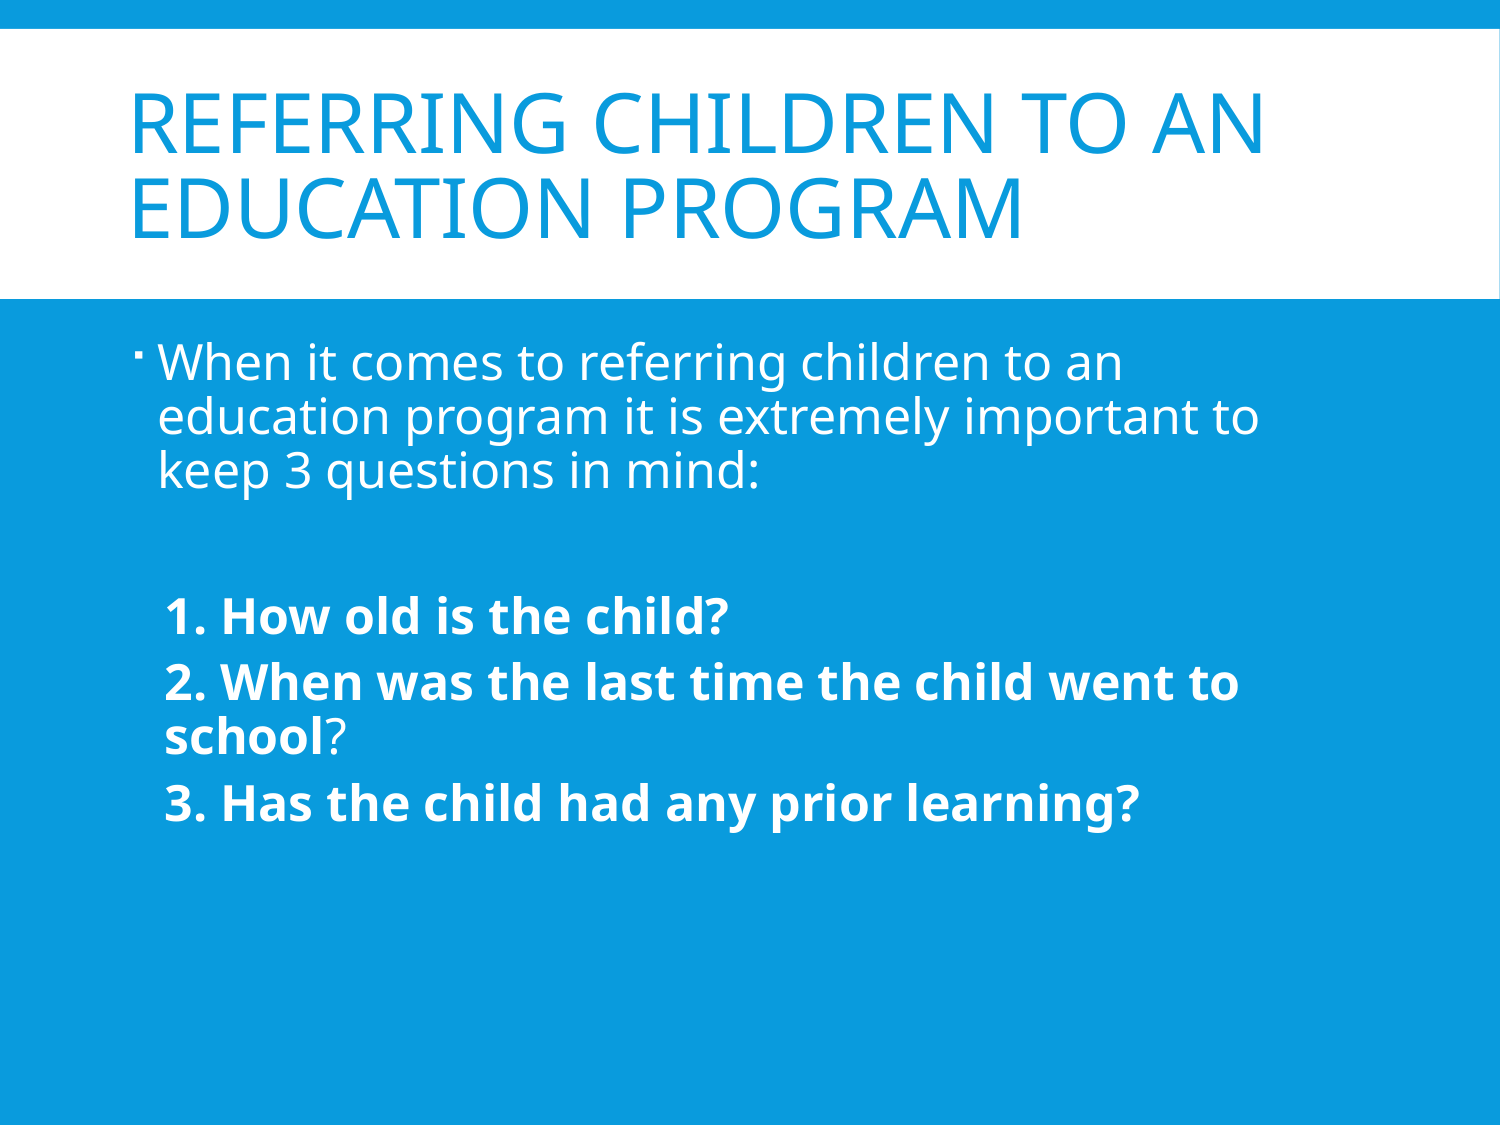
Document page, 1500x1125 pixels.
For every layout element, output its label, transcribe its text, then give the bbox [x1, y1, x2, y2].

list When it comes to referring children to an education program it is extremely important to keep 3 questions in mind: 1. How old is the child? 2. When was the last time the child went to school? 3. Has the child had any prior learning? [112, 329, 1388, 1020]
title Referring Children to an Education Program [112, 46, 1388, 295]
